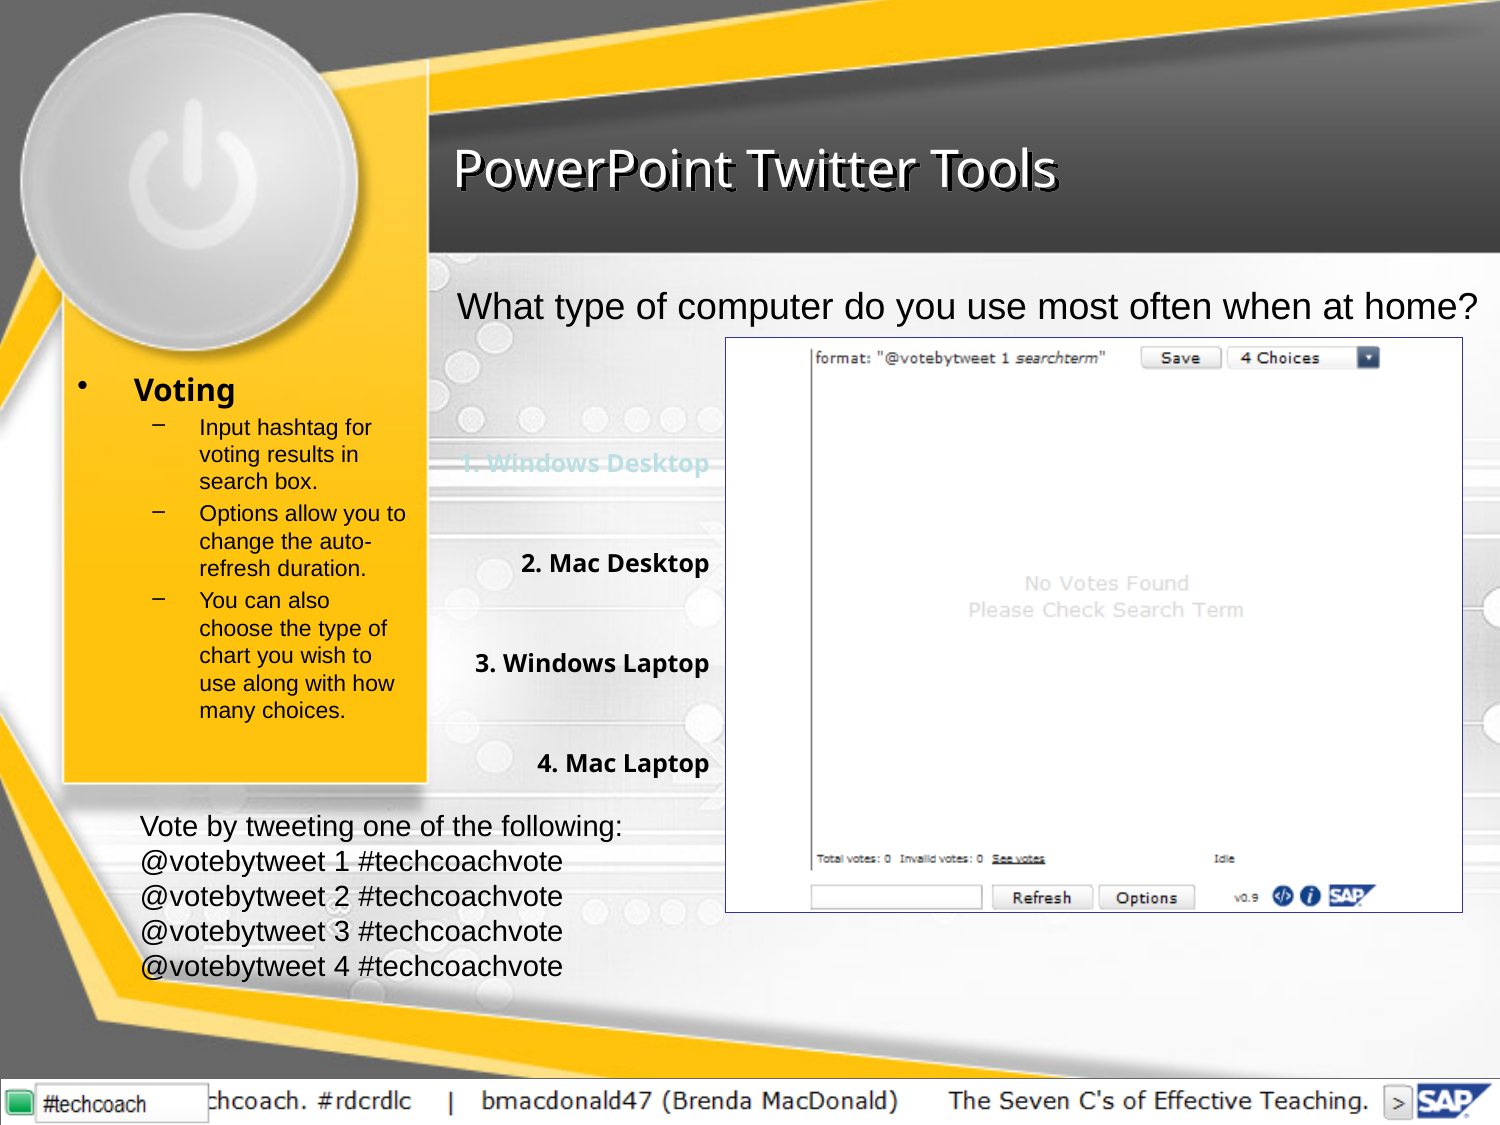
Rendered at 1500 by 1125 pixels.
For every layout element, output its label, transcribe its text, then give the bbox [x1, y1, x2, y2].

table_cell 2. Mac Desktop [331, 512, 725, 612]
table_cell 3. Windows Laptop [331, 612, 725, 712]
title PowerPoint Twitter Tools [437, 99, 1426, 233]
picture [0, 0, 1500, 1078]
table_header 1. Windows Desktop [331, 413, 725, 512]
text_box What type of computer do you use most often when at home? [441, 274, 1494, 335]
text_box Vote by tweeting one of the following: @votebytweet 1 #techcoachvote @votebytweet 2 #techcoachvote @votebytweet 3 #techcoachvote @votebytweet 4 #techcoachvote [125, 799, 675, 1060]
list Voting Input hashtag for voting results in search box. Options allow you to change the auto-refresh duration. You can also choose the type of chart you wish to use along with how many choices. [62, 362, 424, 776]
picture [1, 1079, 1500, 1125]
table_cell 4. Mac Laptop [331, 712, 725, 812]
